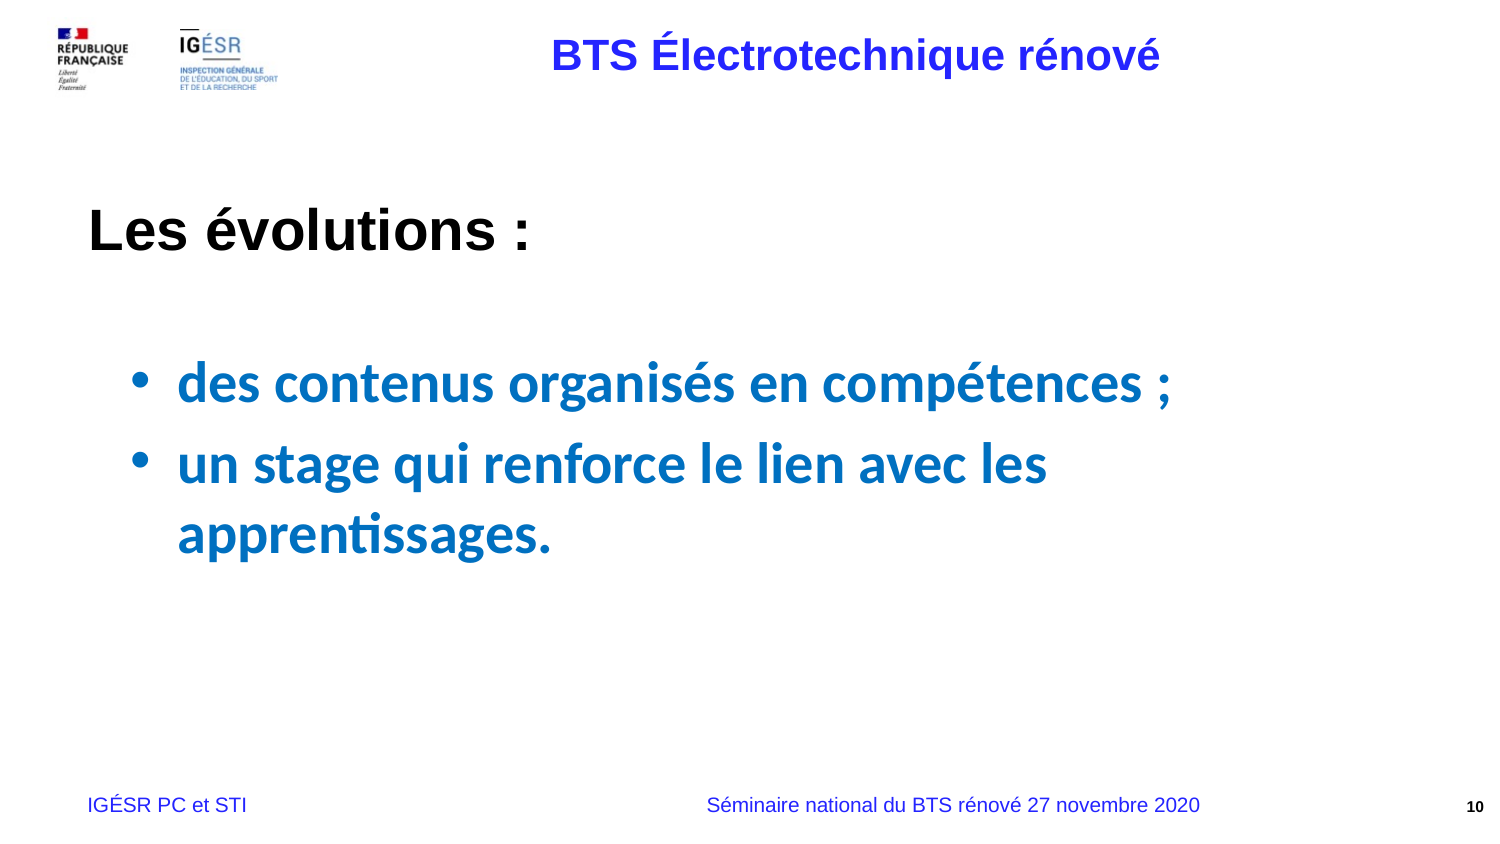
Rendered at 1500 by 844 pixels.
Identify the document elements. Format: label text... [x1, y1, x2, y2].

slide_number 10 [1262, 776, 1484, 836]
subtitle Les évolutions : des contenus organisés en compétences ; un stage qui renforce le lien avec les apprentissages. [89, 191, 1424, 613]
title BTS Électrotechnique rénové [550, 32, 1362, 93]
picture [47, 17, 139, 101]
picture [180, 29, 278, 90]
